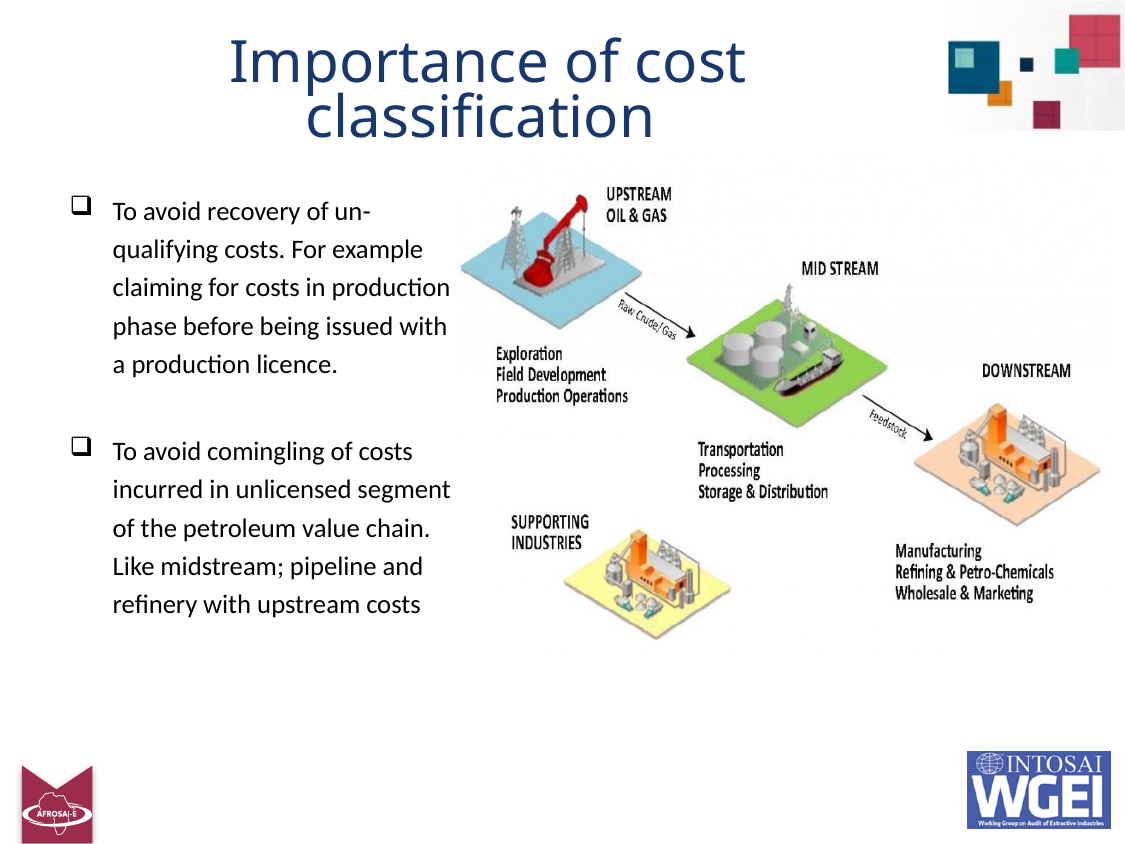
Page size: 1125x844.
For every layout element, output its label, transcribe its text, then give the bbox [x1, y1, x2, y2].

picture [949, 1, 1124, 130]
picture [955, 48, 974, 67]
title Importance of cost classification [56, 33, 920, 153]
picture [455, 152, 1113, 655]
picture [967, 750, 1111, 830]
list To avoid recovery of un-qualifying costs. For example claiming for costs in production phase before being issued with a production licence. To avoid comingling of costs incurred in unlicensed segment of the petroleum value chain. Like midstream; pipeline and refinery with upstream costs [56, 180, 469, 697]
